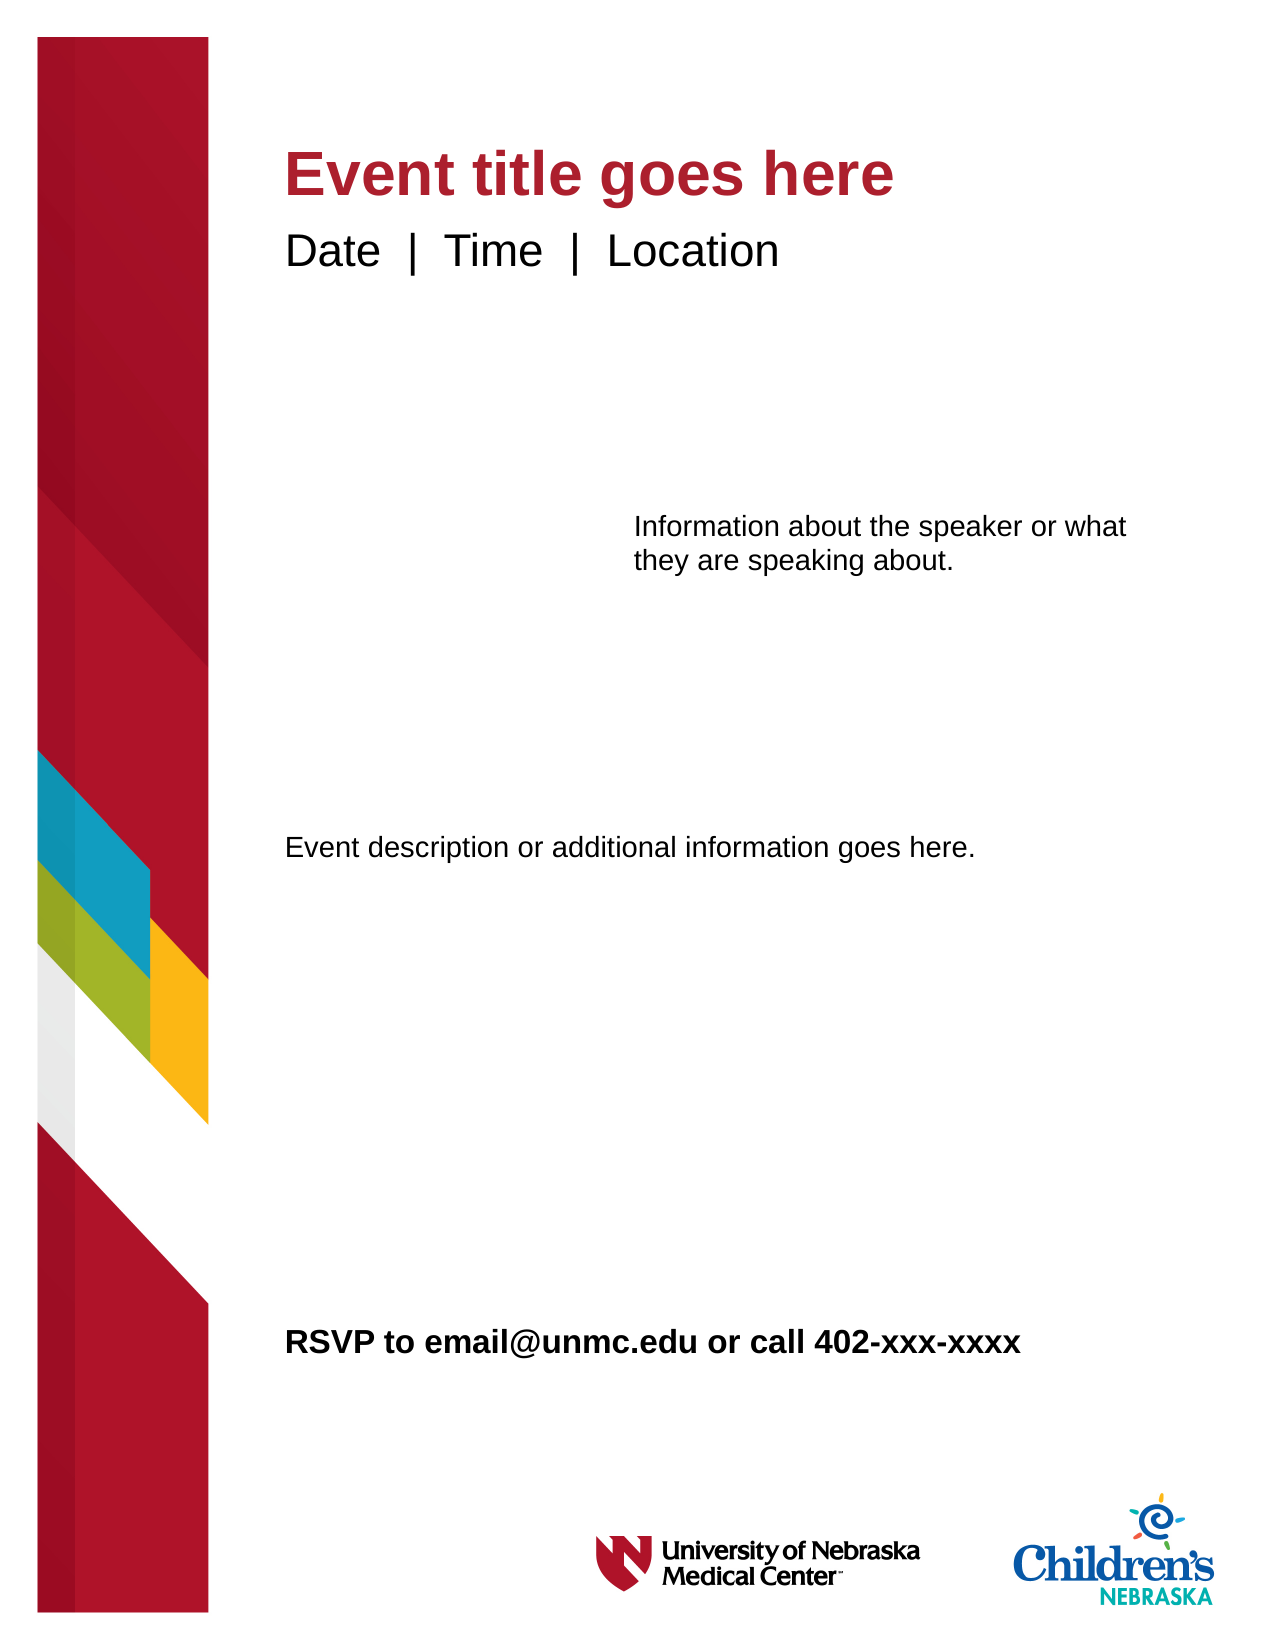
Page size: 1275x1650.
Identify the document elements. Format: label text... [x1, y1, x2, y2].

title Event title goes here [270, 134, 1198, 209]
list RSVP to email@unmc.edu or call 402-xxx-xxxx [270, 1317, 1198, 1381]
list Event description or additional information goes here. [270, 821, 1198, 1250]
list Date | Time | Location [270, 219, 1198, 328]
list Information about the speaker or what they are speaking about. [619, 500, 1198, 792]
picture [0, 0, 1275, 1650]
